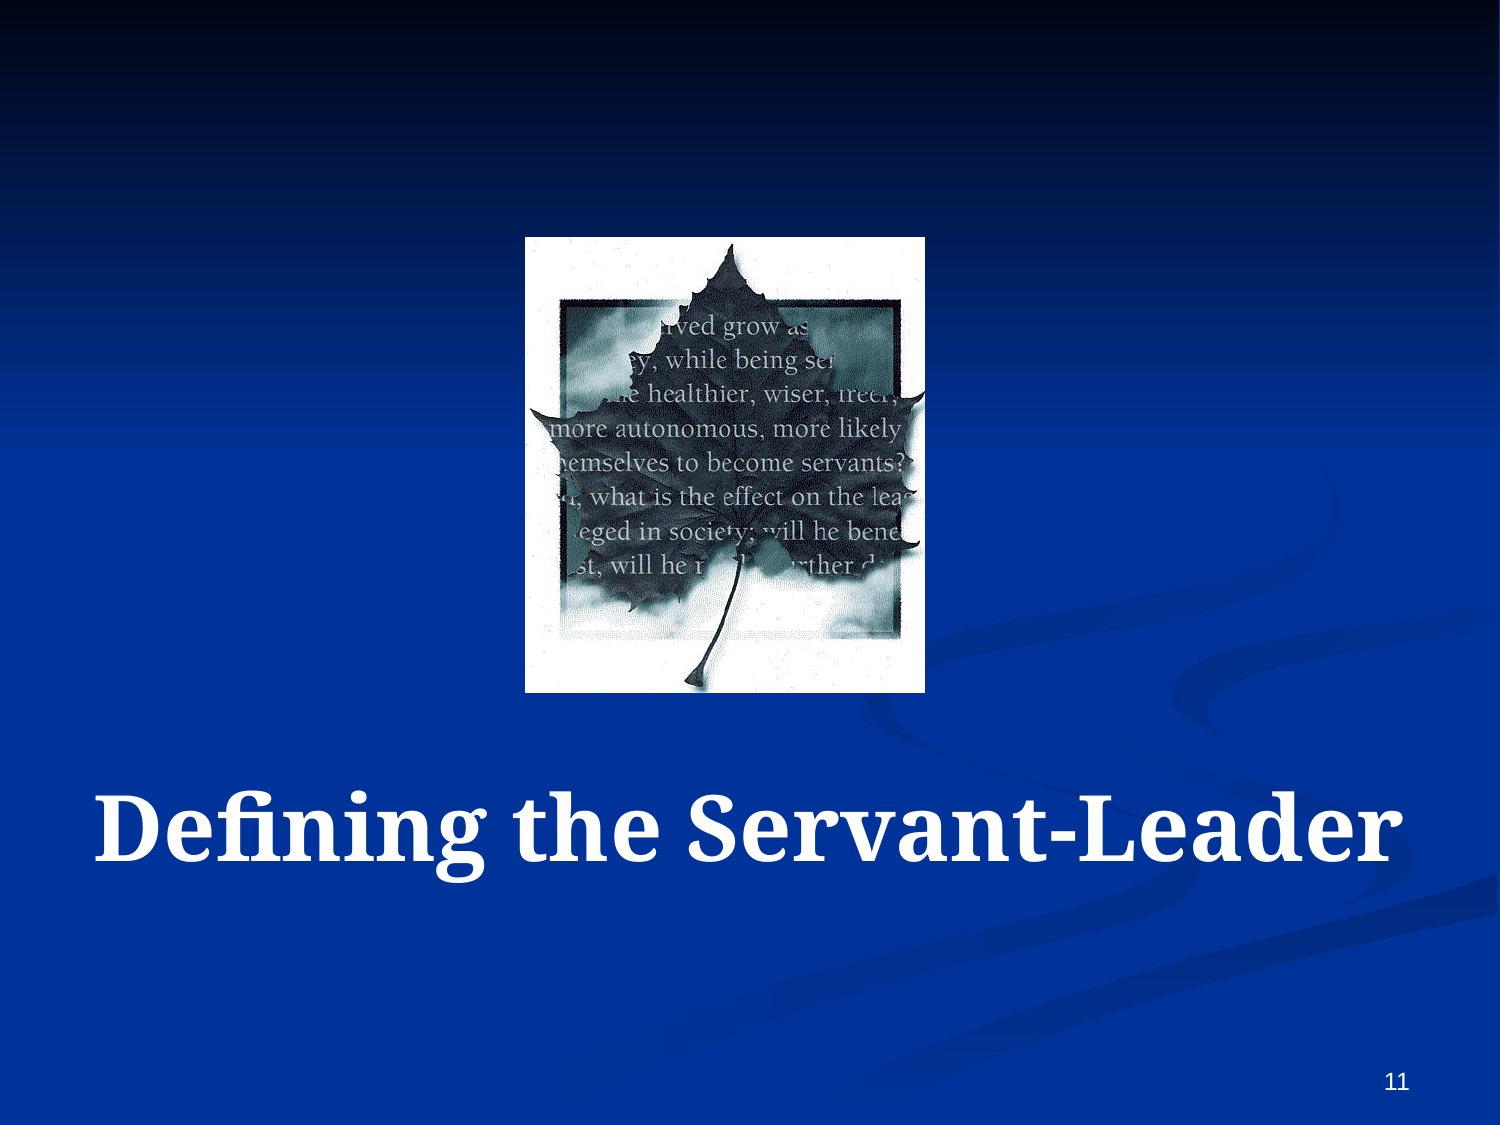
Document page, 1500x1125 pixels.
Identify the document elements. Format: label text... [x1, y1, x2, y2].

slide_number 11 [1074, 1024, 1426, 1104]
list Defining the Servant-Leader [74, 762, 1426, 968]
picture [524, 237, 925, 693]
